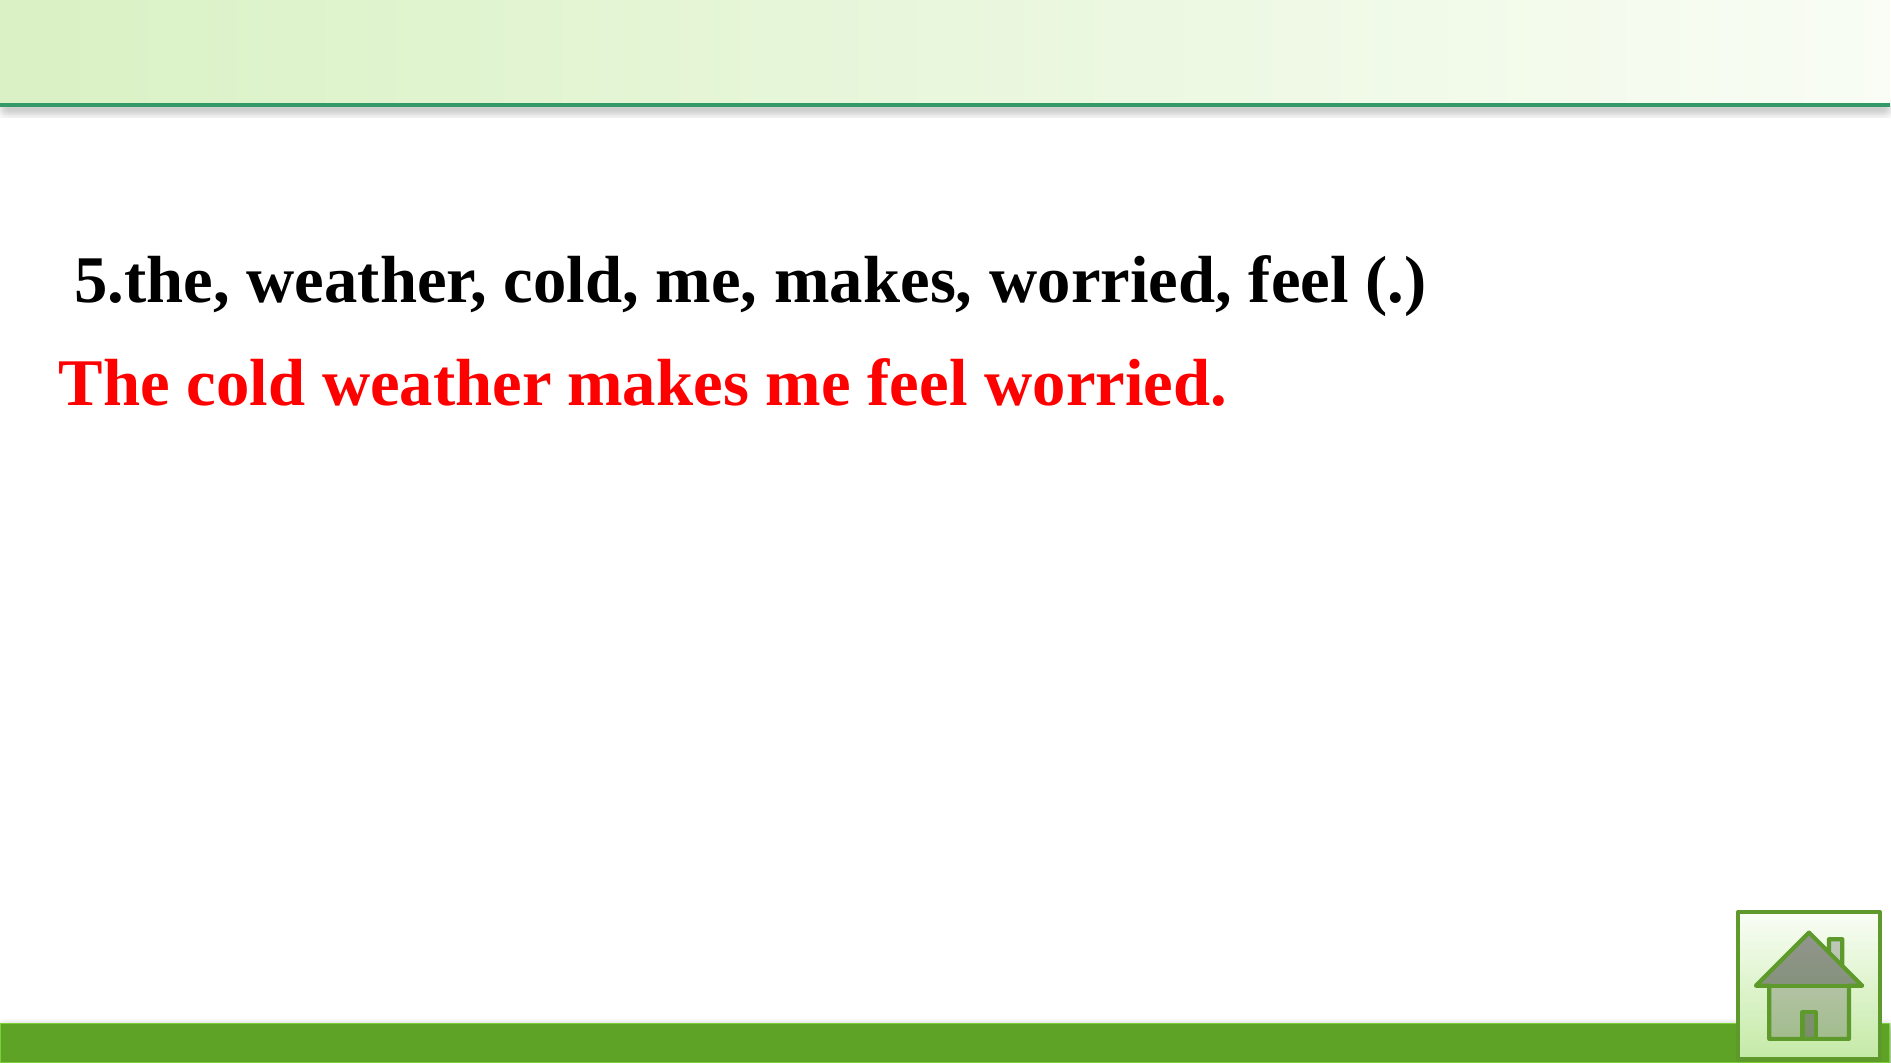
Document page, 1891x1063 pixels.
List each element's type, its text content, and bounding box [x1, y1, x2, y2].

text_box The cold weather makes me feel worried. [0, 315, 1768, 426]
text_box 5.the, weather, cold, me, makes, worried, feel (.) [59, 212, 1833, 324]
